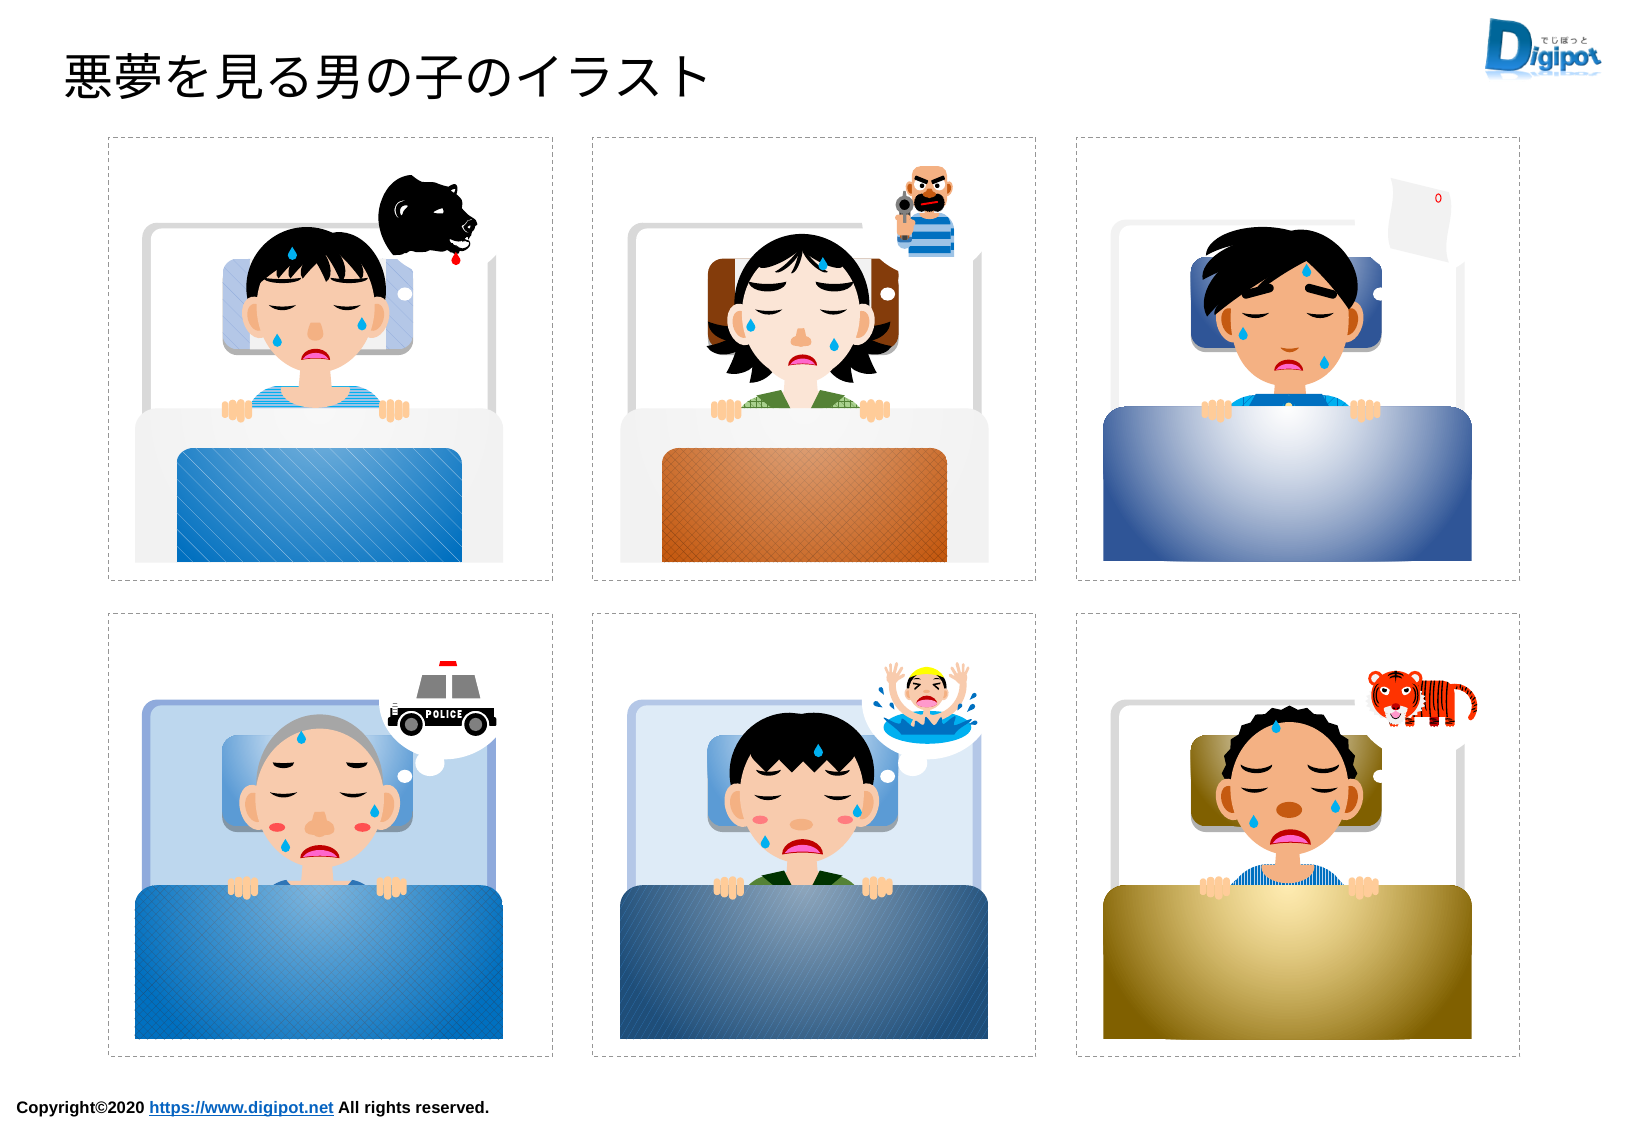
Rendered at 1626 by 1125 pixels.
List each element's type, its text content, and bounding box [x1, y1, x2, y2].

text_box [134, 160, 510, 563]
text_box 悪夢を見る男の子のイラスト [49, 38, 728, 113]
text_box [134, 642, 510, 1040]
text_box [620, 160, 993, 563]
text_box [1103, 160, 1486, 562]
picture [1485, 18, 1602, 82]
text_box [620, 642, 993, 1040]
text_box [1103, 642, 1486, 1040]
